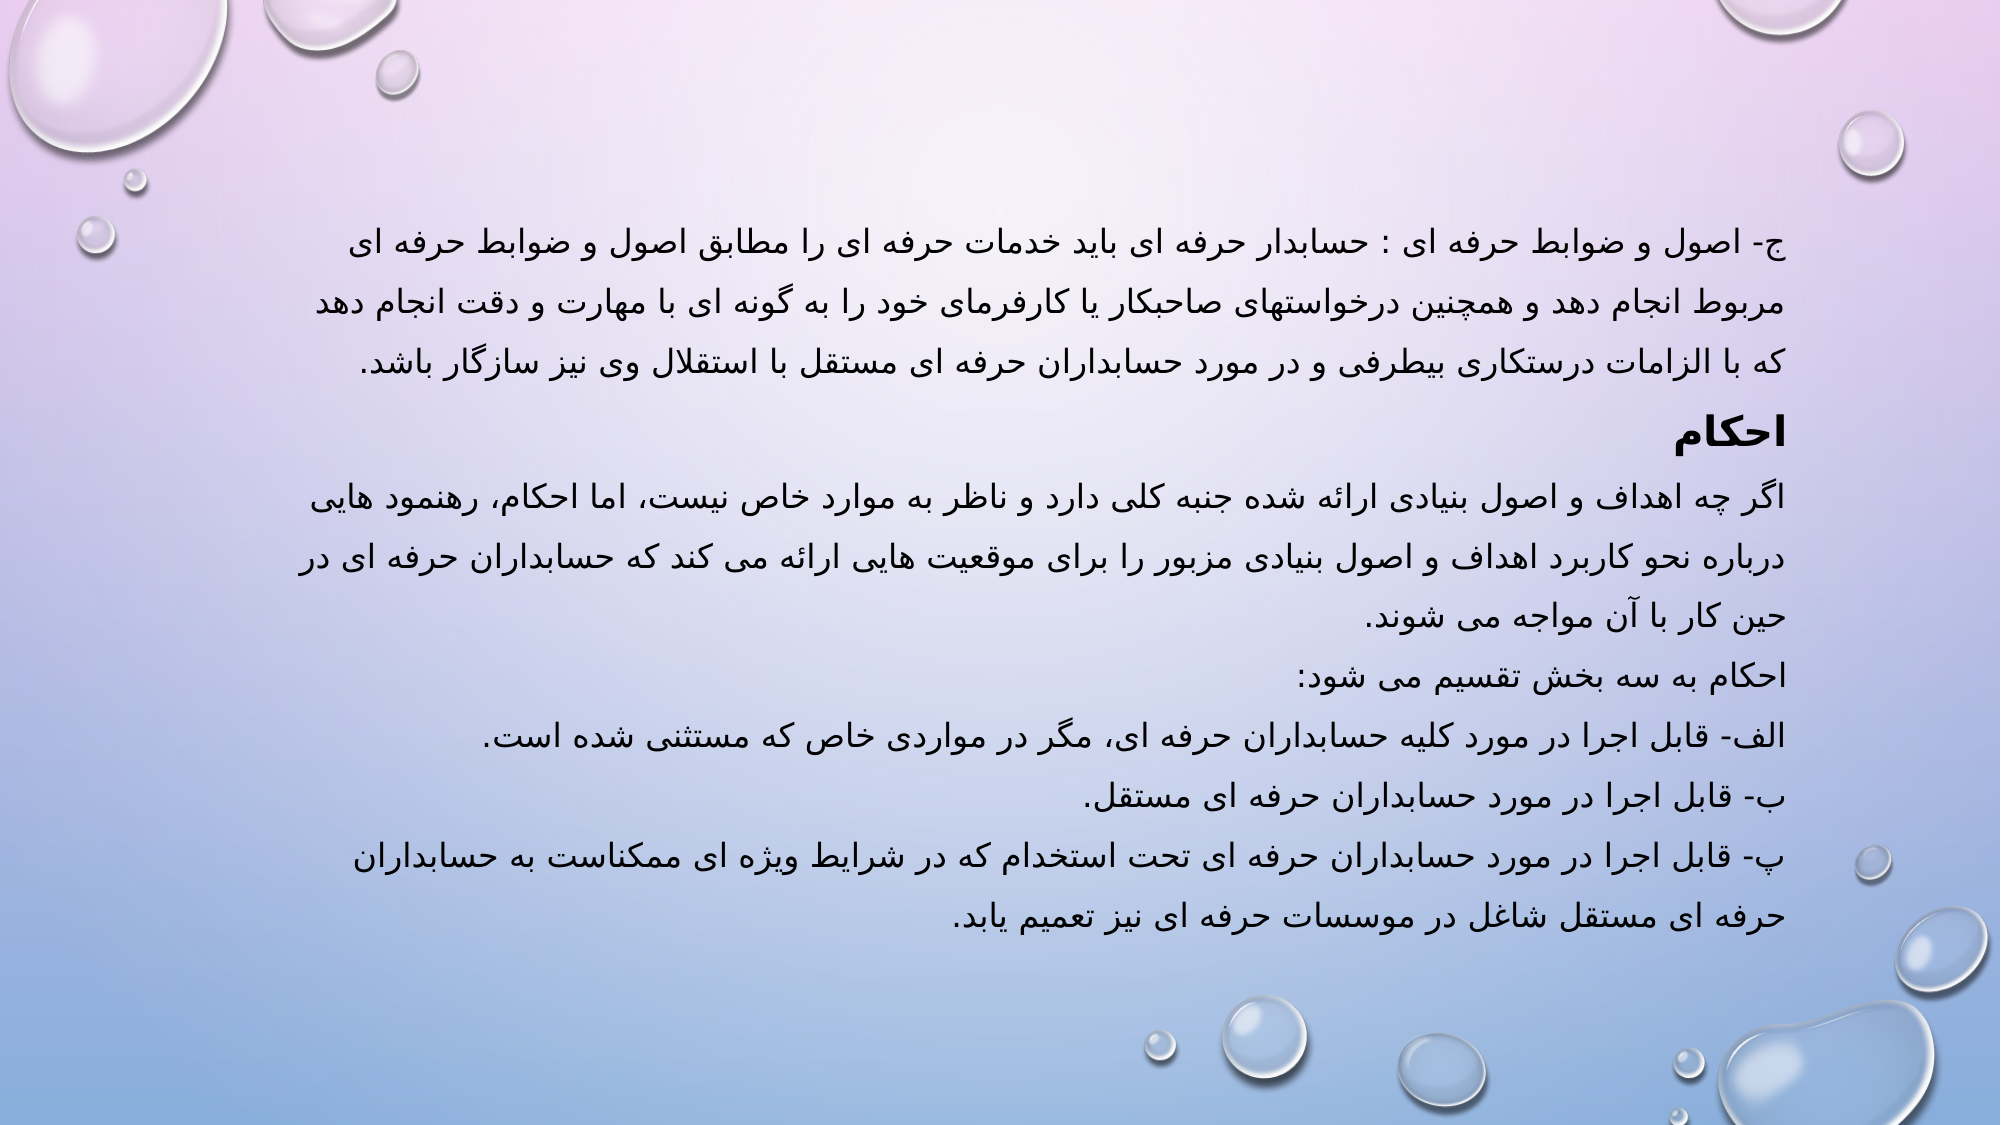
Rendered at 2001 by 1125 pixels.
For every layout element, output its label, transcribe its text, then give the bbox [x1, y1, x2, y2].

picture [0, 0, 2000, 1125]
title ج- اصول و ضوابط حرفه ای : حسابدار حرفه ای باید خدمات حرفه ای را مطابق اصول و ضوابط حرفه ای مربوط انجام دهد و همچنین درخواستهای صاحبکار یا کارفرمای خود را به گونه ای با مهارت و دقت انجام دهد که با الزامات درستکاری بیطرفی و در مورد حسابداران حرفه ای مستقل با استقلال وی نیز سازگار باشد. احکام اگر چه اهداف و اصول بنیادی ارائه شده جنبه کلی دارد و ناظر به موارد خاص نیست، اما احکام، رهنمود هایی درباره نحو کاربرد اهداف و اصول بنیادی مزبور را برای موقعیت هایی ارائه می کند که حسابداران حرفه ای در حین کار با آن مواجه می شوند. احکام به سه بخش تقسیم می شود: الف- قابل اجرا در مورد کلیه حسابداران حرفه ای، مگر در مواردی خاص که مستثنی شده است. ب- قابل اجرا در مورد حسابداران حرفه ای مستقل. پ- قابل اجرا در مورد حسابداران حرفه ای تحت استخدام که در شرایط ویژه ای ممکناست به حسابداران حرفه ای مستقل شاغل در موسسات حرفه ای نیز تعمیم یابد. [260, 163, 1804, 1011]
